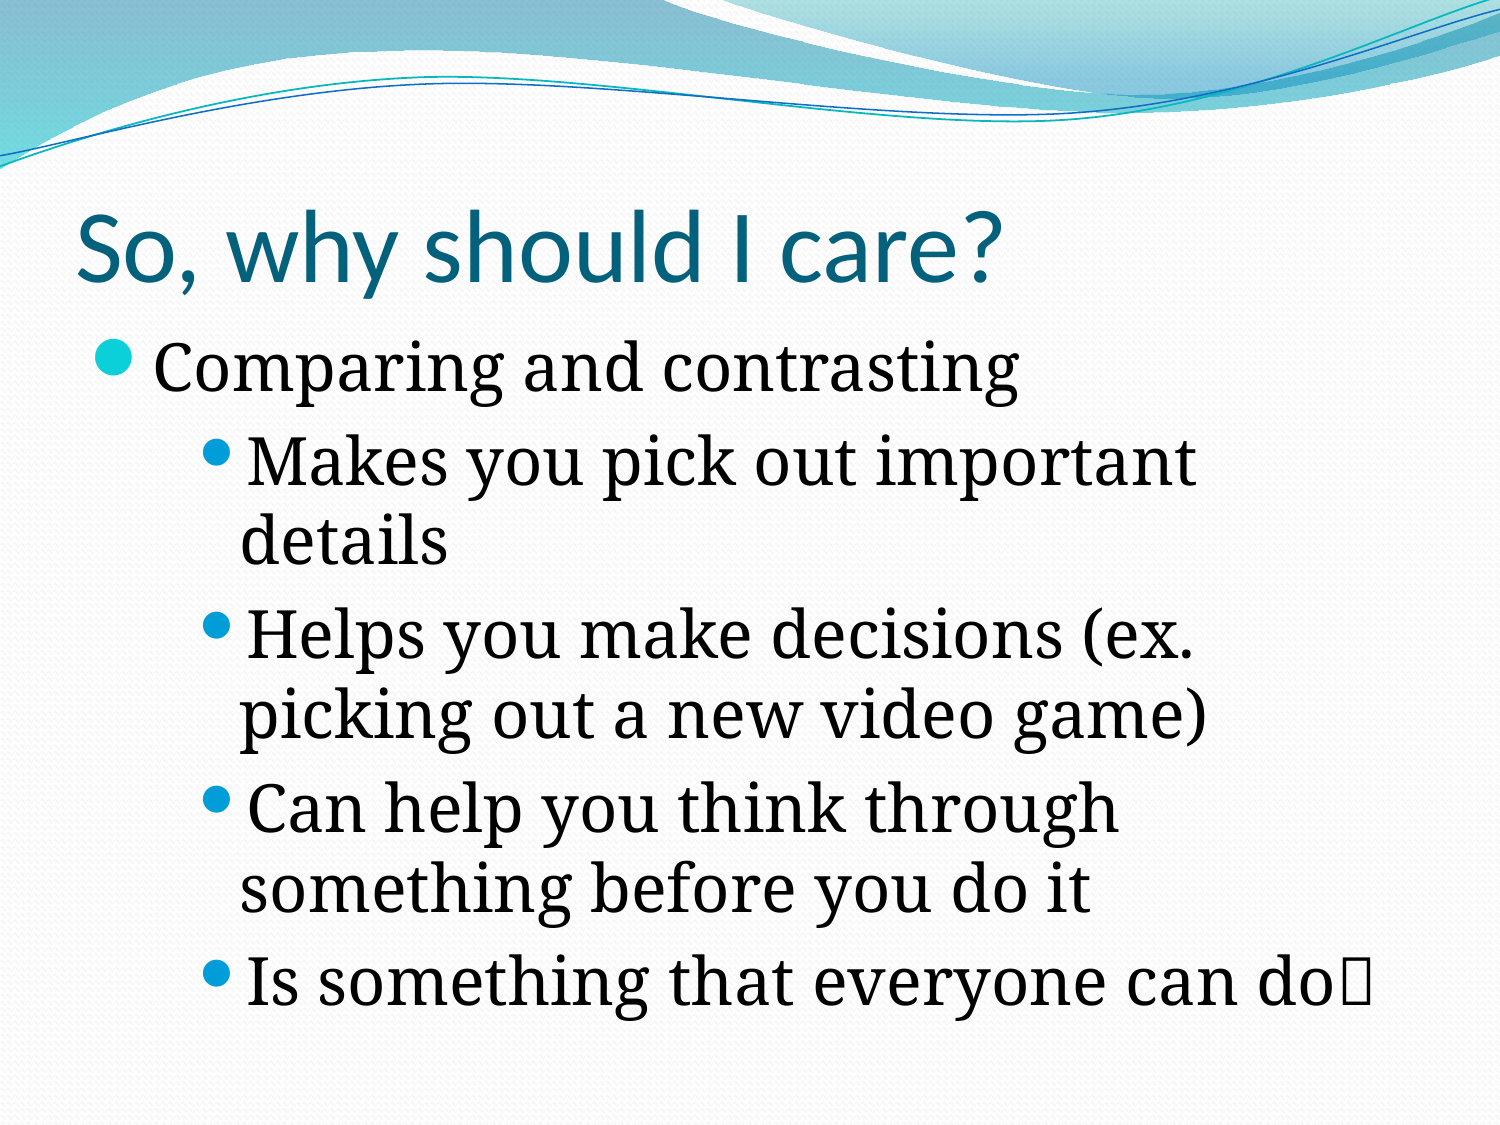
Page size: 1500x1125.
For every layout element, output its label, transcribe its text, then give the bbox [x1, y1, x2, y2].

title So, why should I care? [75, 115, 1425, 303]
list Comparing and contrasting Makes you pick out important details Helps you make decisions (ex. picking out a new video game) Can help you think through something before you do it Is something that everyone can do [75, 317, 1425, 1038]
